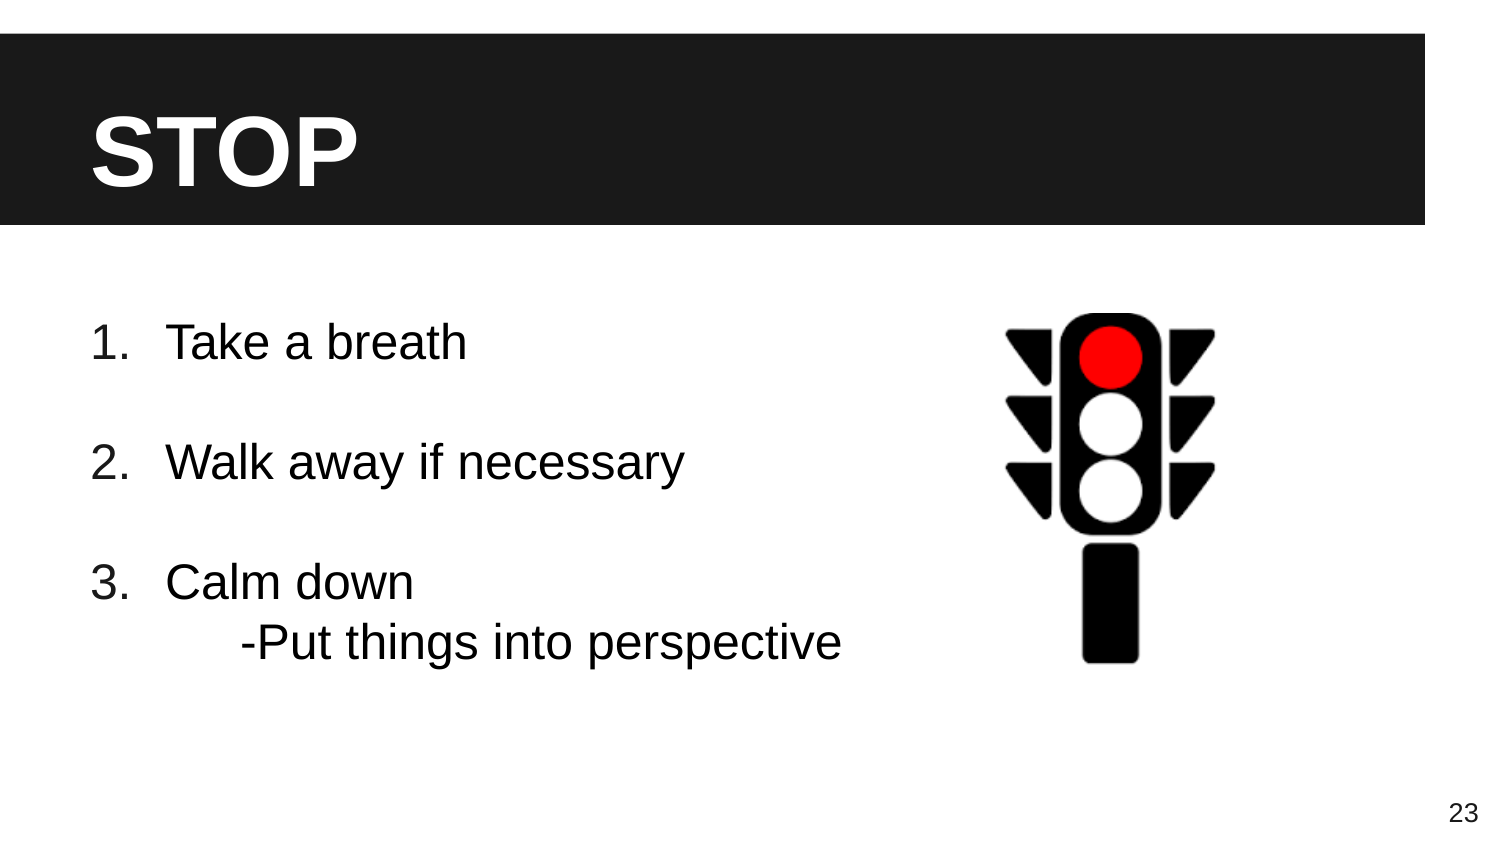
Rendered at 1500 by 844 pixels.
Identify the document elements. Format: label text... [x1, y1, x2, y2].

slide_number 23 [1403, 779, 1494, 844]
picture [934, 312, 1287, 665]
title STOP [75, 33, 1425, 221]
list Take a breath Walk away if necessary Calm down -Put things into perspective [75, 294, 1082, 815]
